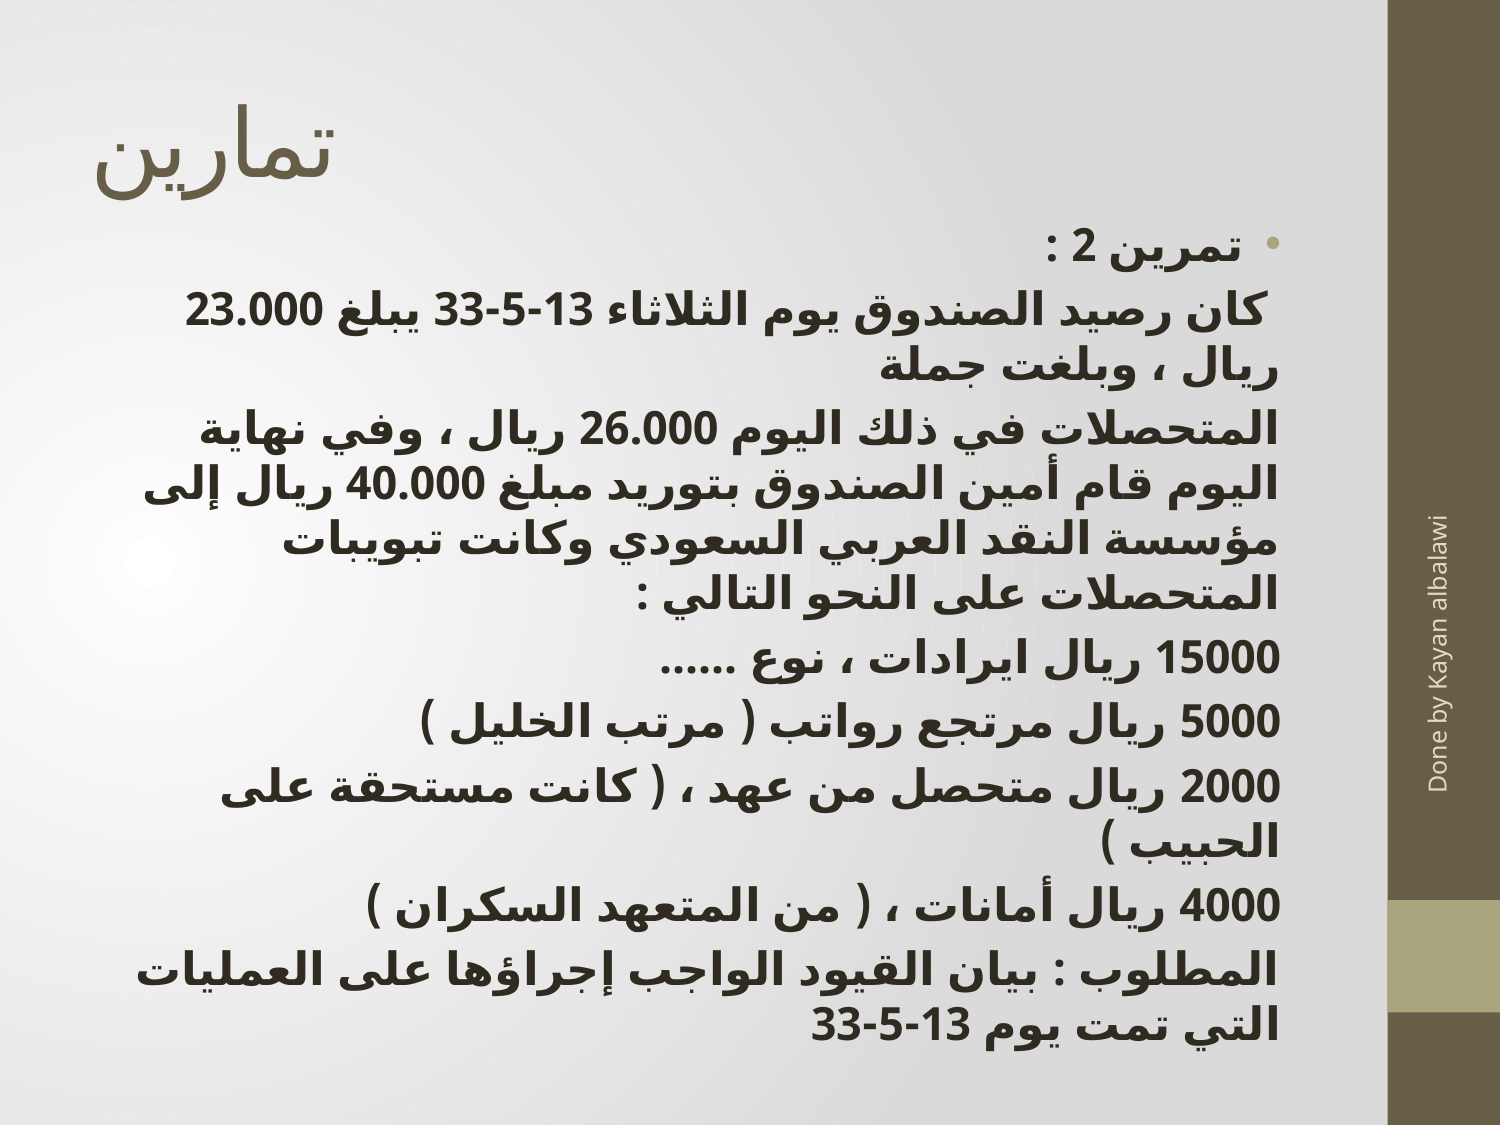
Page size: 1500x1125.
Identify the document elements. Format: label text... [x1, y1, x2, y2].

footer Done by Kayan albalawi [1408, 500, 1469, 889]
list تمرين 2 : كان رصيد الصندوق يوم الثلاثاء 13-5-33 يبلغ 23.000 ريال ، وبلغت جملة المتحصلات في ذلك اليوم 26.000 ريال ، وفي نهاية اليوم قام أمين الصندوق بتوريد مبلغ 40.000 ريال إلى مؤسسة النقد العربي السعودي وكانت تبويبات المتحصلات على النحو التالي : 15000 ريال ايرادات ، نوع ...... 5000 ريال مرتجع رواتب ( مرتب الخليل ) 2000 ريال متحصل من عهد ، ( كانت مستحقة على الحبيب ) 4000 ريال أمانات ، ( من المتعهد السكران ) المطلوب : بيان القيود الواجب إجراؤها على العمليات التي تمت يوم 13-5-33 [64, 208, 1315, 996]
title تمارين [75, 45, 1325, 233]
